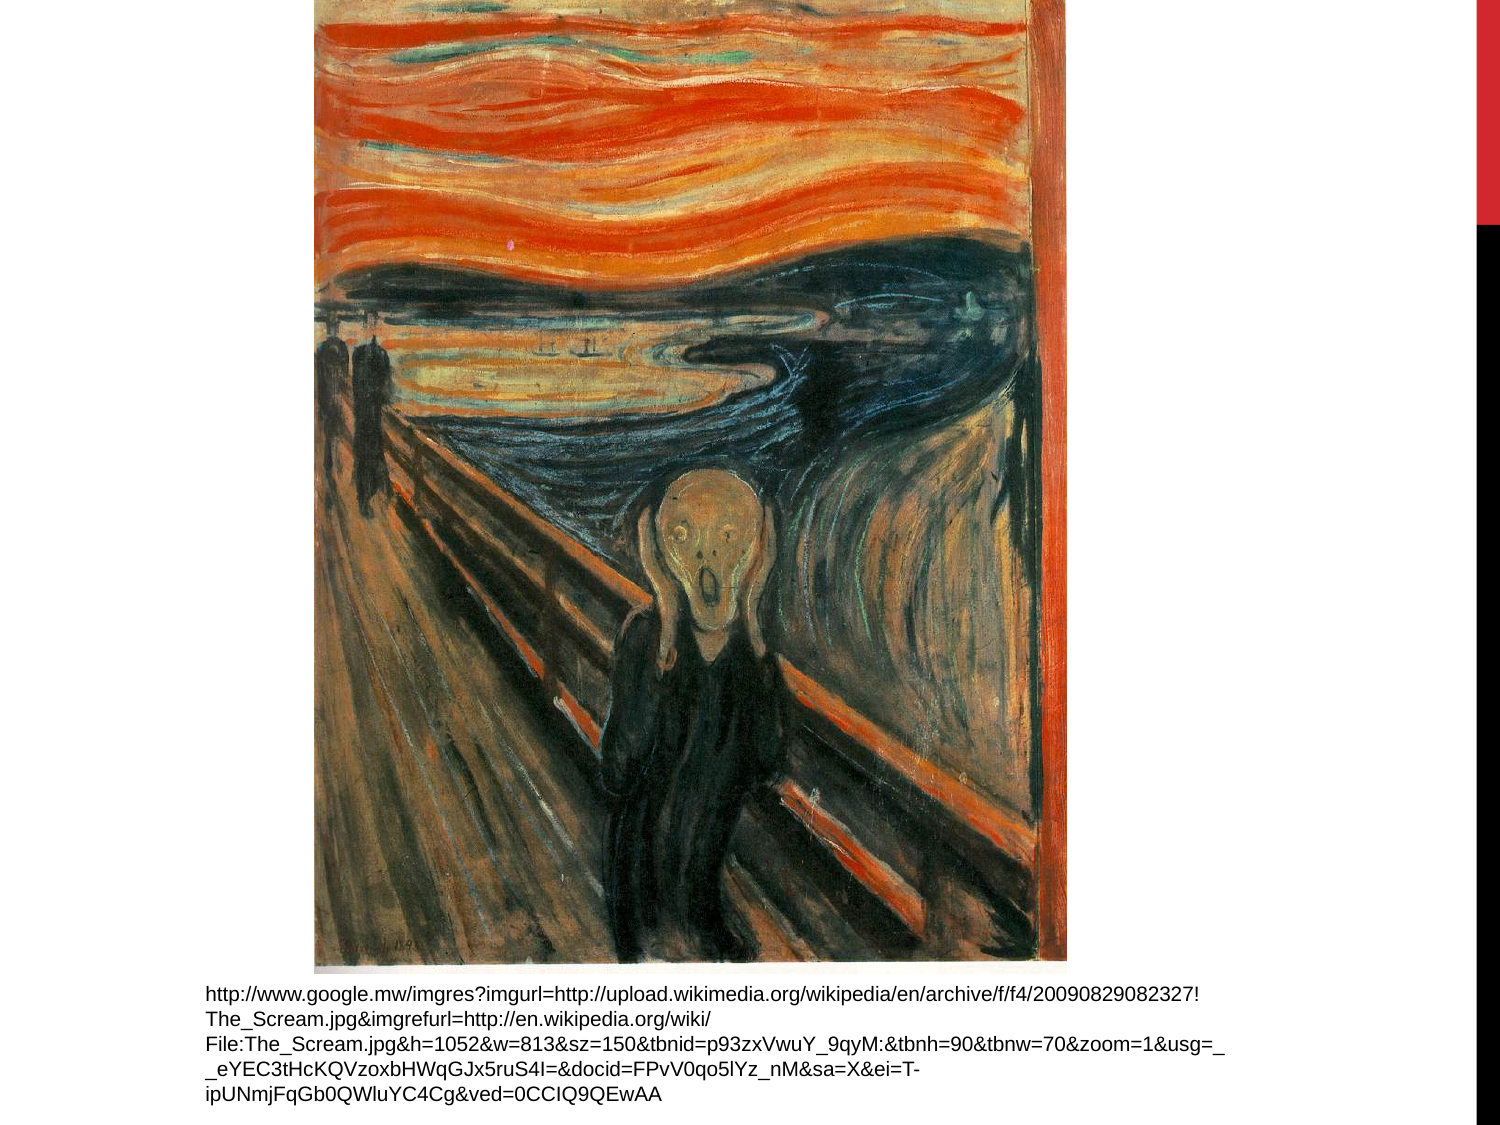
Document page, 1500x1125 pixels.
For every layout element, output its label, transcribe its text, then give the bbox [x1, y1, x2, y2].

picture [313, 0, 1068, 974]
text_box http://www.google.mw/imgres?imgurl=http://upload.wikimedia.org/wikipedia/en/archive/f/f4/20090829082327!The_Scream.jpg&imgrefurl=http://en.wikipedia.org/wiki/File:The_Scream.jpg&h=1052&w=813&sz=150&tbnid=p93zxVwuY_9qyM:&tbnh=90&tbnw=70&zoom=1&usg=__eYEC3tHcKQVzoxbHWqGJx5ruS4I=&docid=FPvV0qo5lYz_nM&sa=X&ei=T-ipUNmjFqGb0QWluYC4Cg&ved=0CCIQ9QEwAA [190, 973, 1245, 1113]
